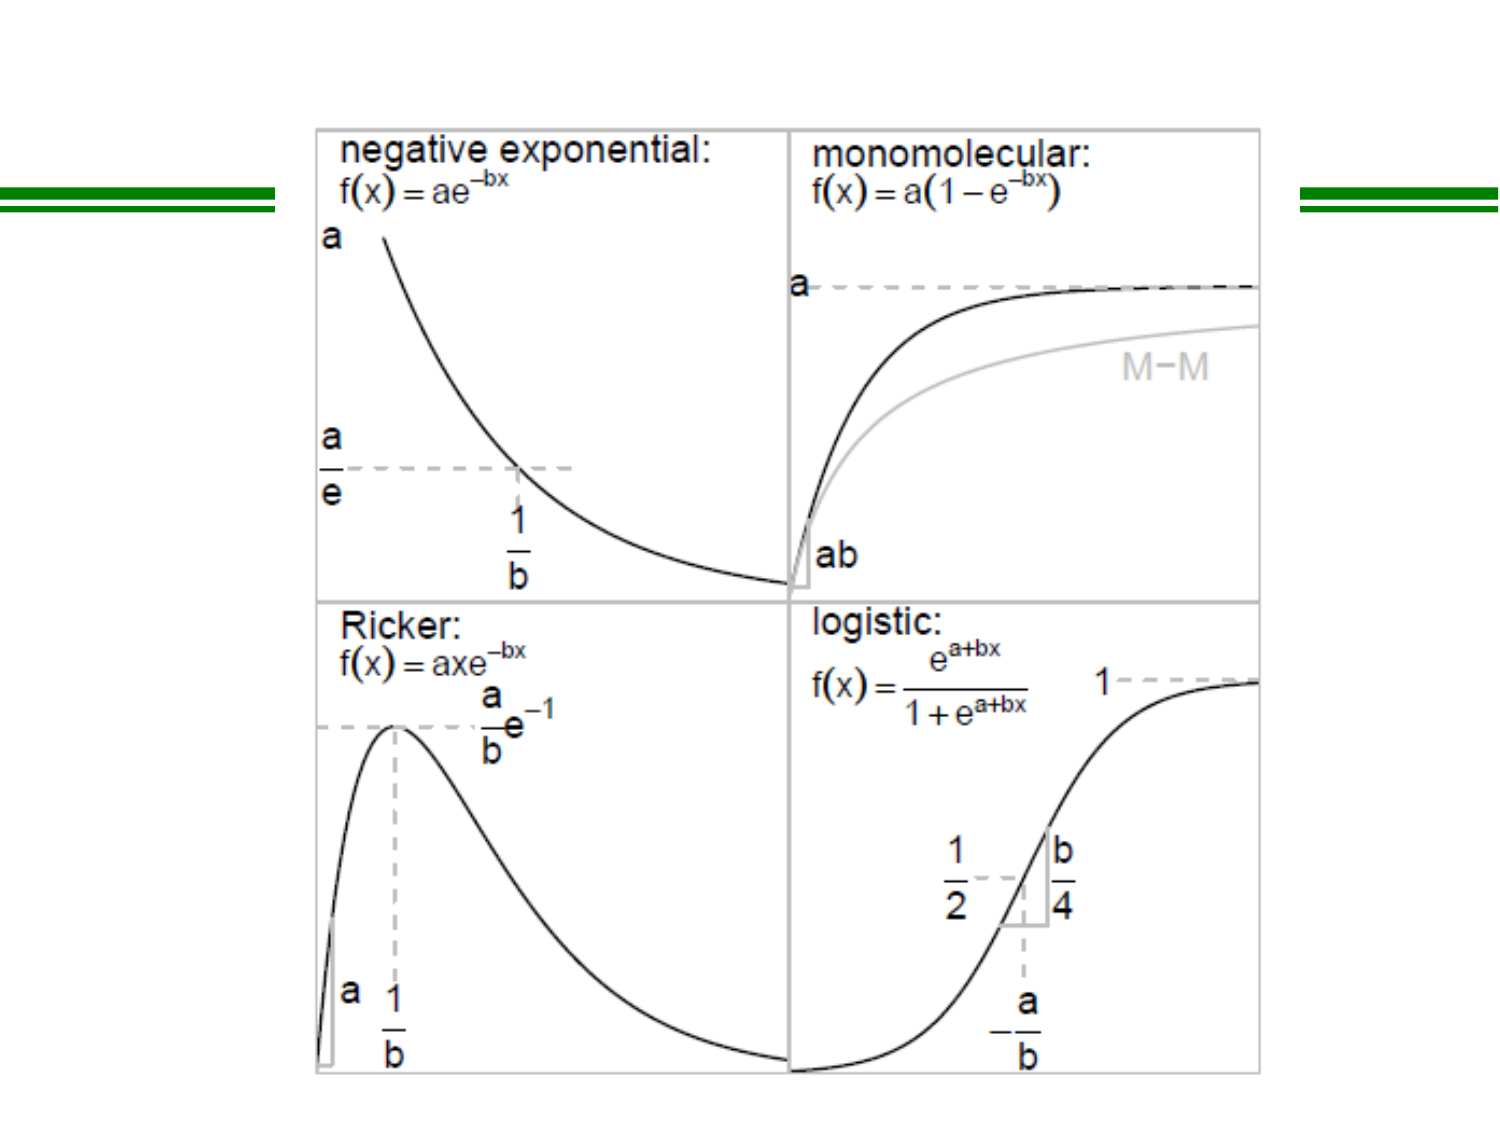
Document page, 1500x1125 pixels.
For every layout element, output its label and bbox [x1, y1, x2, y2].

picture [274, 107, 1301, 1090]
